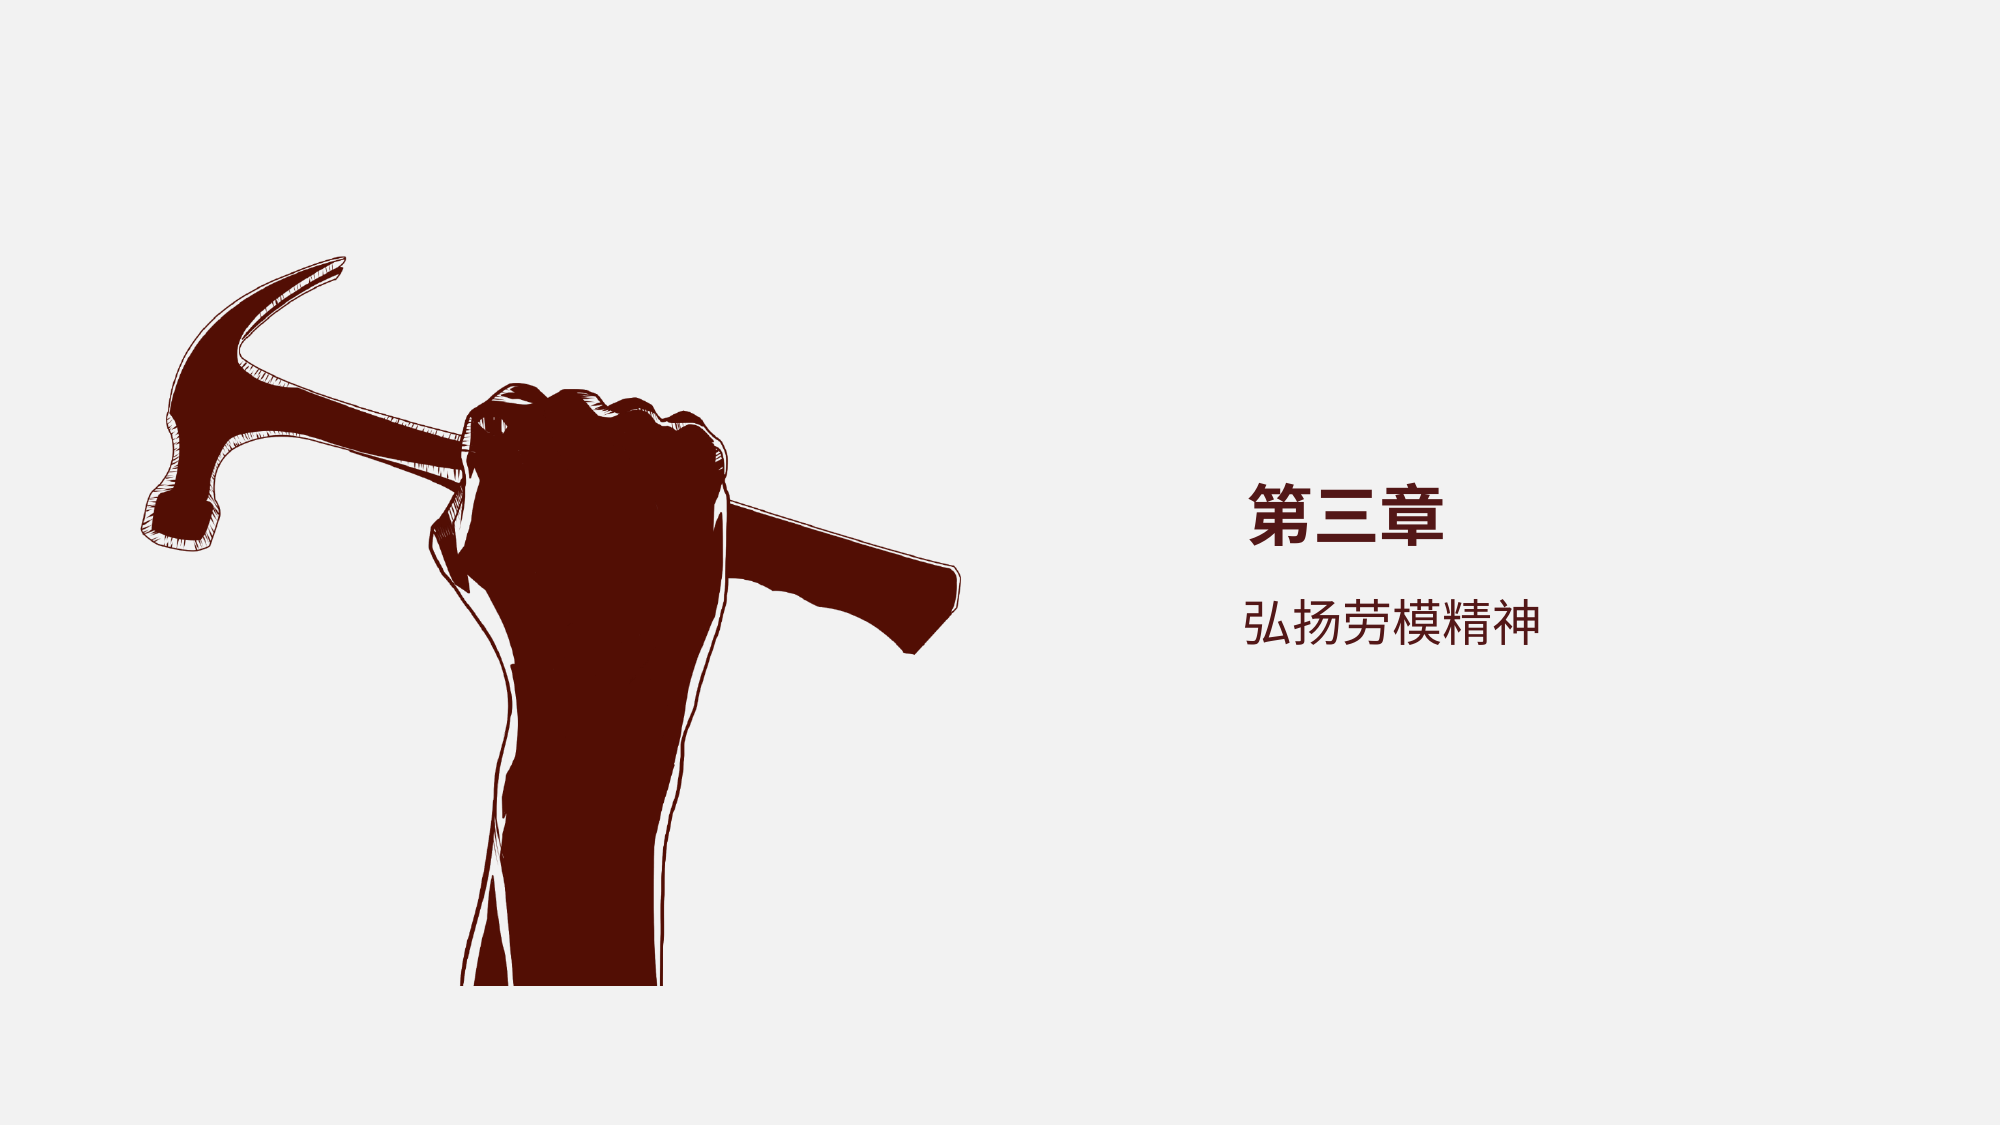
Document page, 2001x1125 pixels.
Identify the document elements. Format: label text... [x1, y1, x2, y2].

picture [130, 139, 967, 986]
text_box 弘扬劳模精神 [1228, 584, 1879, 659]
text_box 第三章 [1231, 466, 1477, 562]
